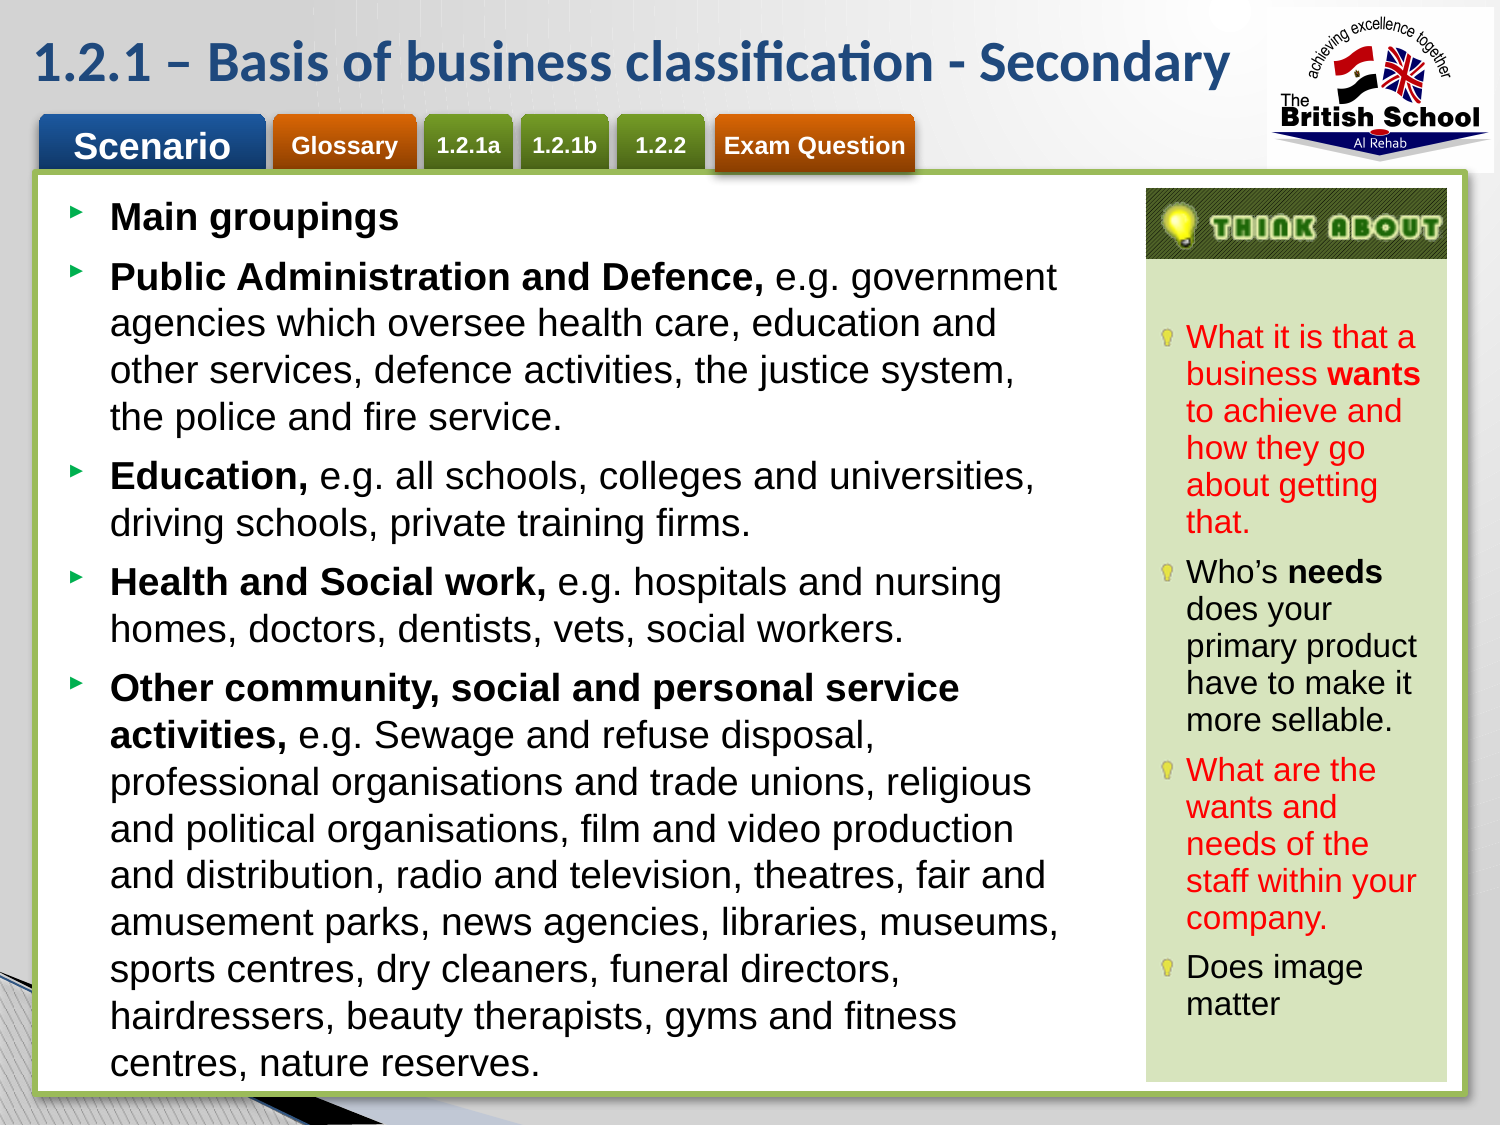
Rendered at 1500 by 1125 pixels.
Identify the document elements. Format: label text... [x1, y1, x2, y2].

table_cell What it is that a business wants to achieve and how they go about getting that. Who’s needs does your primary product have to make it more sellable. What are the wants and needs of the staff within your company. Does image matter [1146, 259, 1447, 1082]
title 1.2.1 – Basis of business classification - Secondary [17, 7, 1294, 110]
picture [1157, 325, 1177, 349]
picture [1157, 757, 1177, 782]
table_header [1146, 188, 1447, 259]
picture [281, 1114, 303, 1125]
list Main groupings Public Administration and Defence, e.g. government agencies which oversee health care, education and other services, defence activities, the justice system, the police and fire service. Education, e.g. all schools, colleges and universities, driving schools, private training firms. Health and Social work, e.g. hospitals and nursing homes, doctors, dentists, vets, social workers. Other community, social and personal service activities, e.g. Sewage and refuse disposal, professional organisations and trade unions, religious and political organisations, film and video production and distribution, radio and television, theatres, fair and amusement parks, news agencies, libraries, museums, sports centres, dry cleaners, funeral directors, hairdressers, beauty therapists, gyms and fitness centres, nature reserves. [53, 184, 1093, 976]
picture [1159, 199, 1448, 255]
picture [1157, 560, 1177, 584]
picture [1157, 955, 1177, 979]
picture [1267, 7, 1495, 173]
